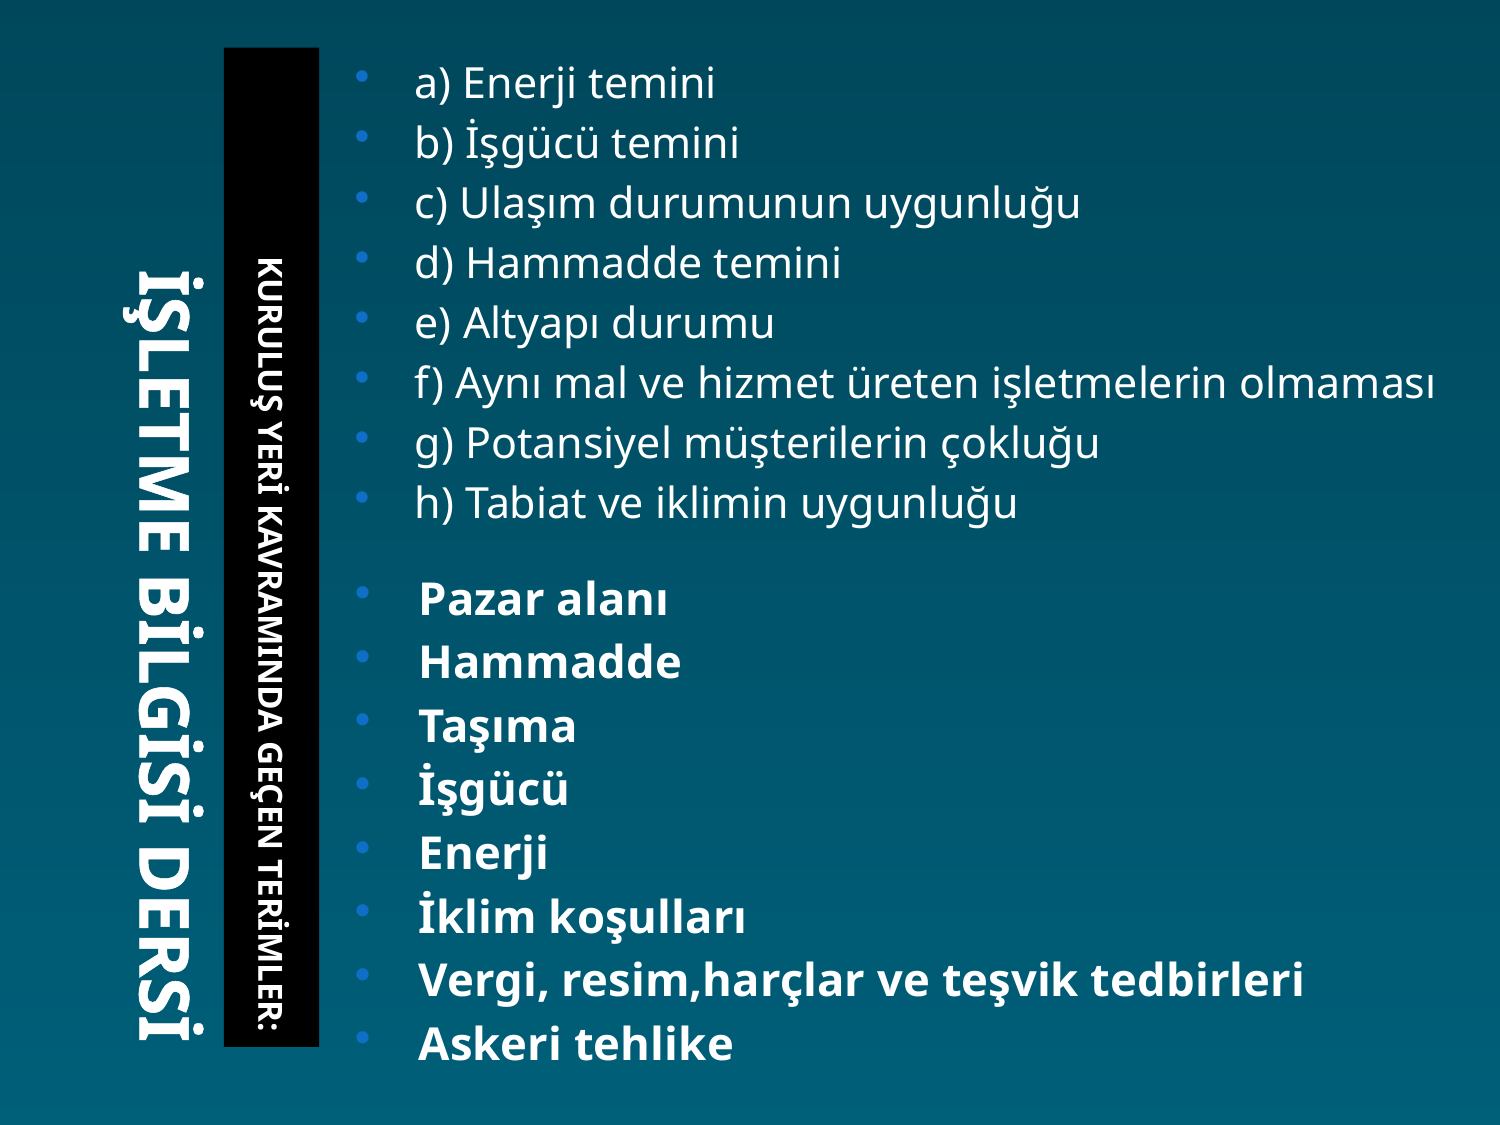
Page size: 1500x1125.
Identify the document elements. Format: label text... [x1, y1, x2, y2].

list a) Enerji temini b) İşgücü temini c) Ulaşım durumunun uygunluğu d) Hammadde temini e) Altyapı durumu f) Aynı mal ve hizmet üreten işletmelerin olmaması g) Potansiyel müşterilerin çokluğu h) Tabiat ve iklimin uygunluğu [331, 47, 1457, 543]
list KURULUŞ YERİ KAVRAMINDA GEÇEN TERİMLER: [223, 47, 320, 1048]
list Pazar alanı Hammadde Taşıma İşgücü Enerji İklim koşulları Vergi, resim,harçlar ve teşvik tedbirleri Askeri tehlike [331, 562, 1457, 1083]
title İŞLETME BİLGİSİ DERSİ [40, 47, 216, 1058]
